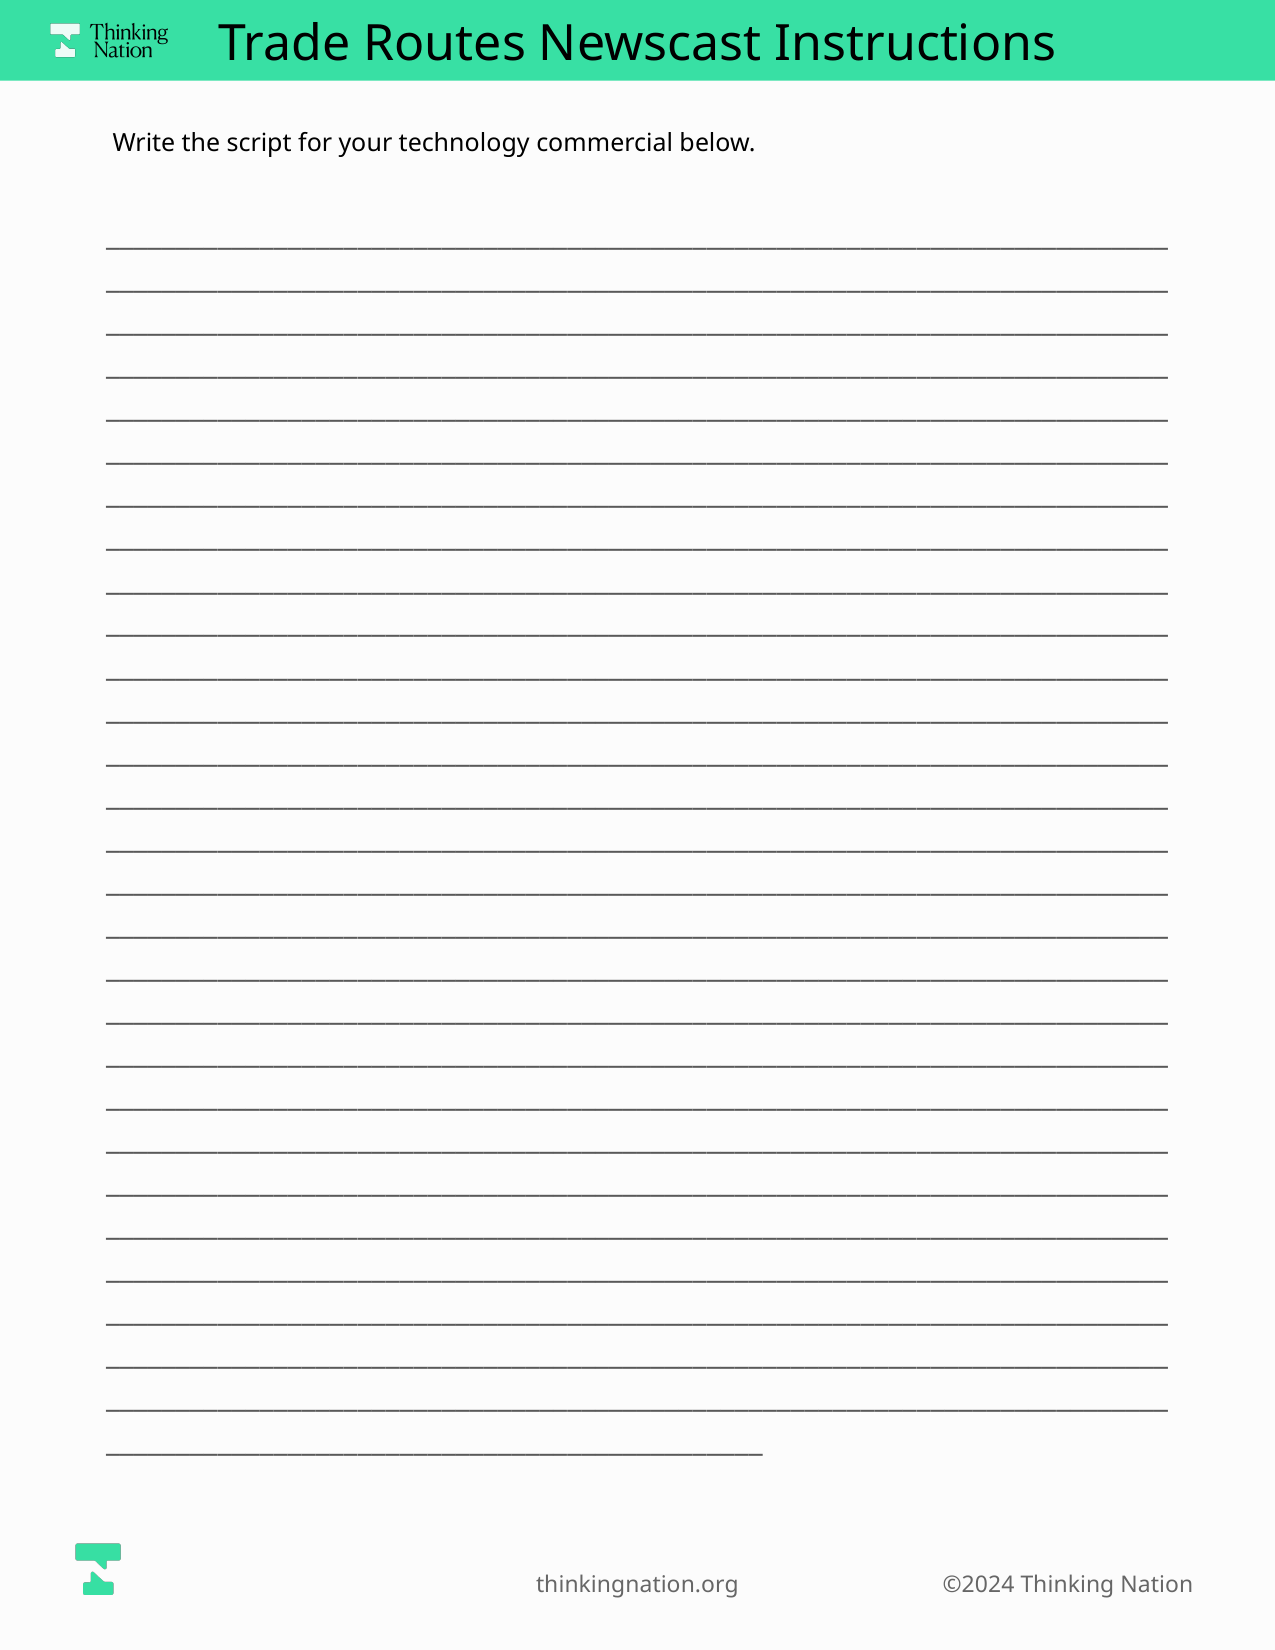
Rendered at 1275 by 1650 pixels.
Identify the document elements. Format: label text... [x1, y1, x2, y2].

picture [62, 1533, 134, 1605]
picture [36, 12, 172, 69]
text_box Write the script for your technology commercial below. [97, 107, 1178, 172]
text_box Trade Routes Newscast Instructions [0, 0, 1275, 81]
text_box [456, 1534, 1275, 1613]
text_box _______________________________________________________________________________________________________________________________________________________________________________________________________________________________________________________________________________________________________________________________________________________________________________________________________________________________________________________________________________________________________________________________________________________________________________________________________________________________________________________________________________________________________________________________________________________________________________________________________________________________________________________________________________________________________________________________________________________________________________________________________________________________________________________________________________________________________________________________________________________________________________________________________________________________________________________________________________________________________________________________________________________________________________________________________________________________________________________________________________________________________________________________________________________________________________________________________________________________________________________________________________________________________________________________________________________________________________________________________________________________________________________________________________________________________________________________________________________________________________________________________________________________________________________________________________________________________________________________________________________________________________________________________________________________________________________________ [91, 193, 1199, 1477]
